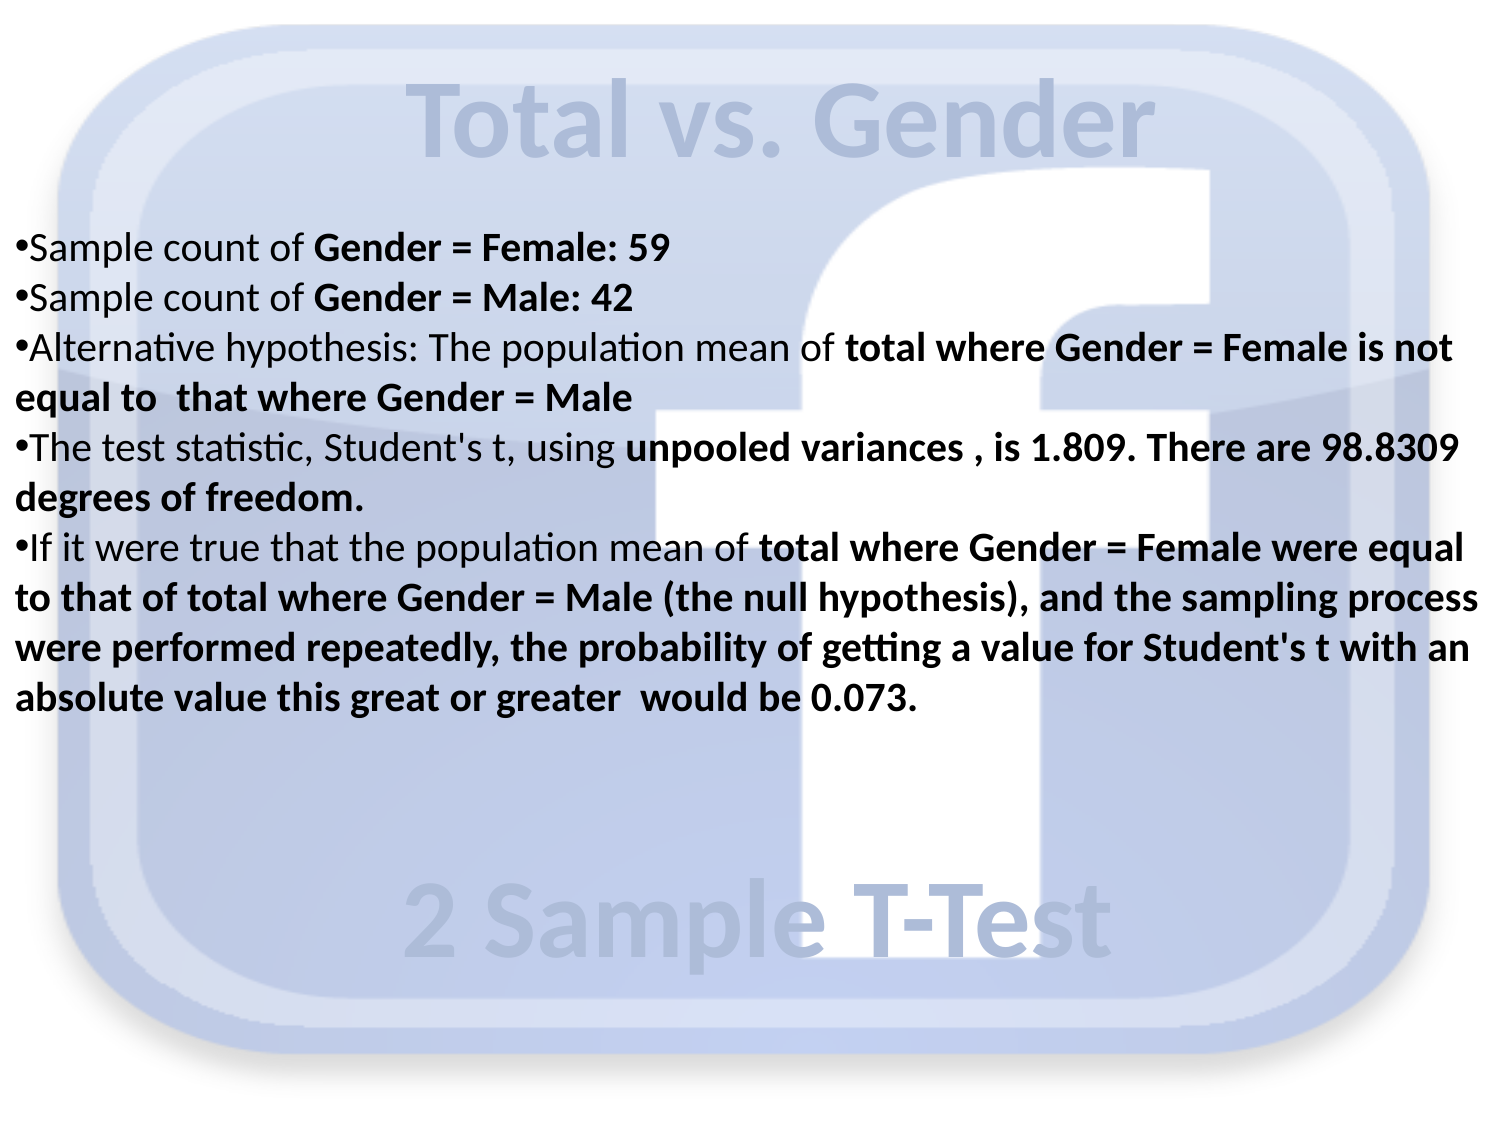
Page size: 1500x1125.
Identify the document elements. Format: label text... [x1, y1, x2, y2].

text_box 2 Sample T-Test [386, 837, 1130, 988]
text_box Total vs. Gender [390, 37, 1174, 188]
text_box Sample count of Gender = Female: 59 Sample count of Gender = Male: 42 Alternative hypothesis: The population mean of total where Gender = Female is not equal to that where Gender = Male The test statistic, Student's t, using unpooled variances , is 1.809. There are 98.8309 degrees of freedom. If it were true that the population mean of total where Gender = Female were equal to that of total where Gender = Male (the null hypothesis), and the sampling process were performed repeatedly, the probability of getting a value for Student's t with an absolute value this great or greater would be 0.073. [0, 212, 1500, 778]
